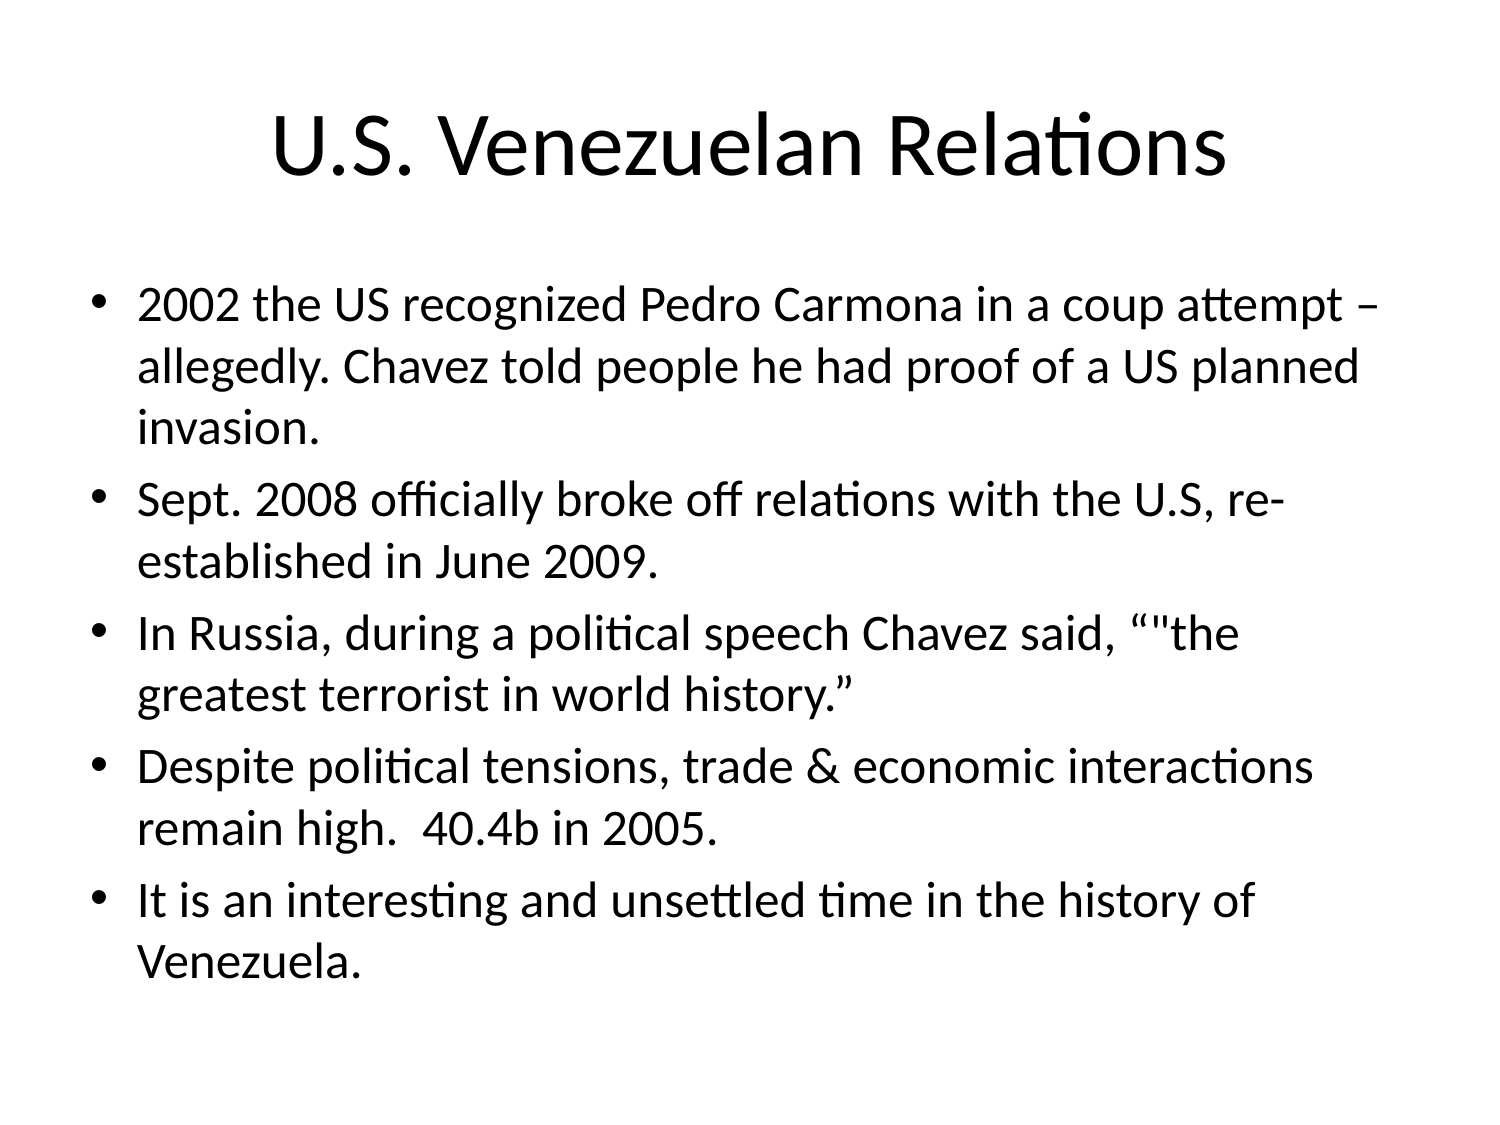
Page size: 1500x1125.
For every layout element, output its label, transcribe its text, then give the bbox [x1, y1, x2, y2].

list 2002 the US recognized Pedro Carmona in a coup attempt – allegedly. Chavez told people he had proof of a US planned invasion. Sept. 2008 officially broke off relations with the U.S, re-established in June 2009. In Russia, during a political speech Chavez said, “"the greatest terrorist in world history.” Despite political tensions, trade & economic interactions remain high. 40.4b in 2005. It is an interesting and unsettled time in the history of Venezuela. [75, 262, 1425, 1005]
title U.S. Venezuelan Relations [75, 45, 1425, 233]
